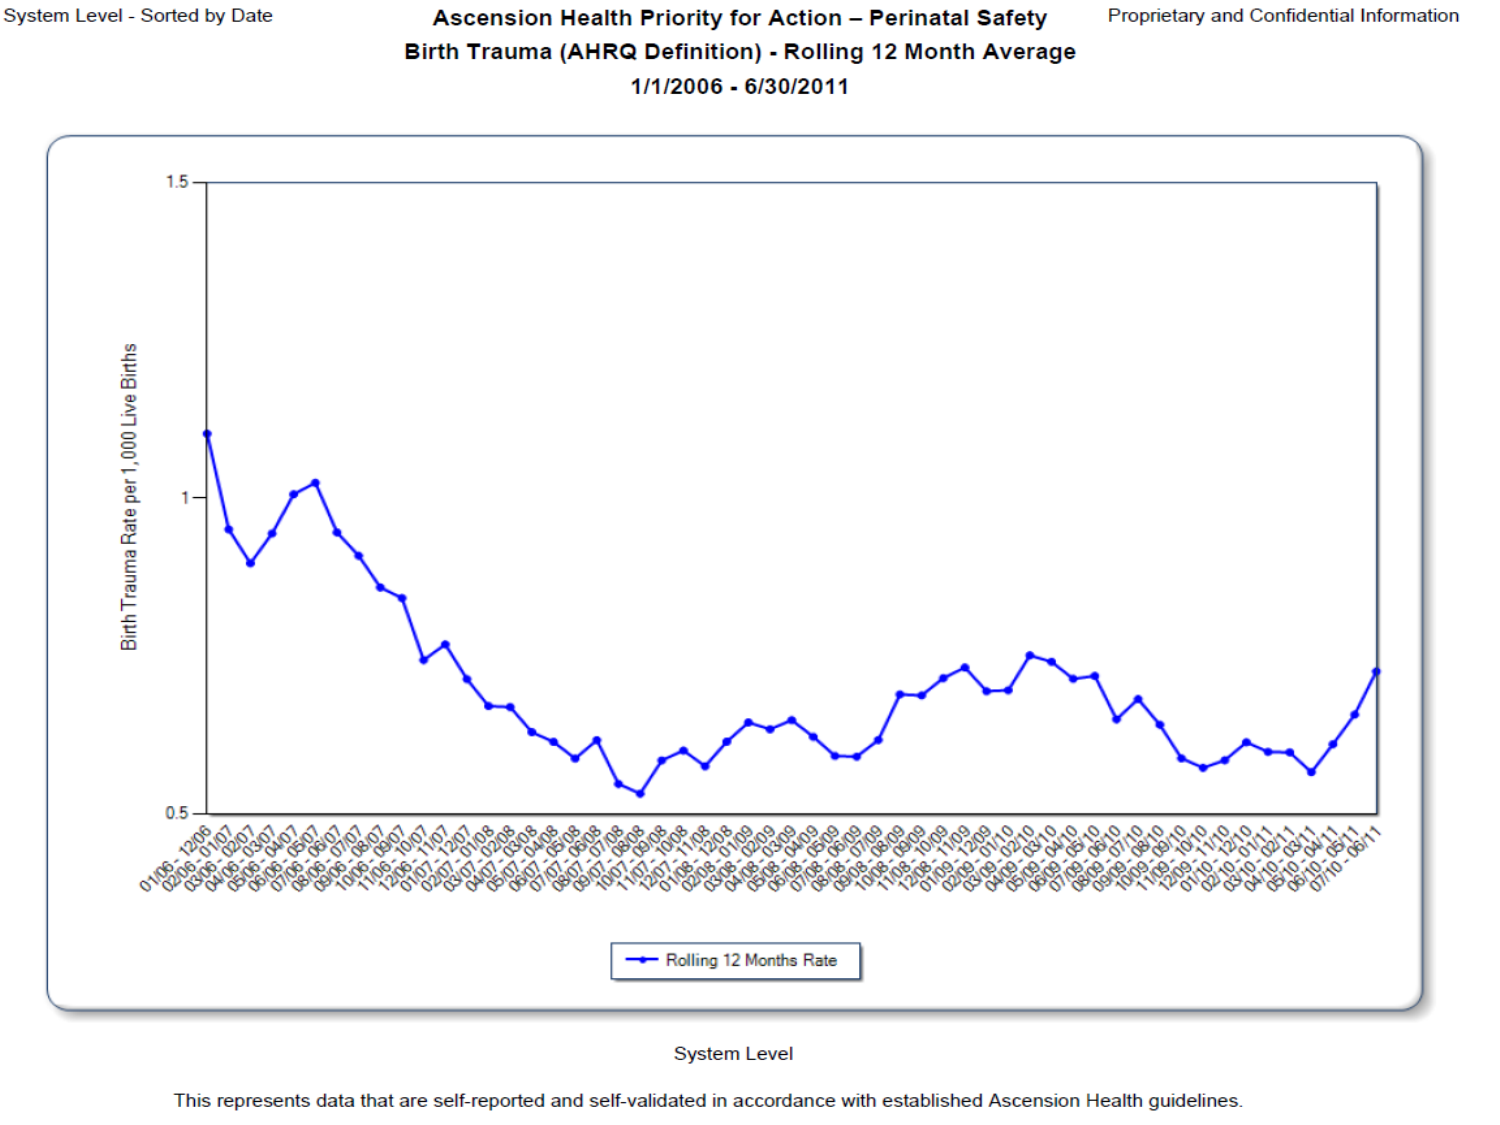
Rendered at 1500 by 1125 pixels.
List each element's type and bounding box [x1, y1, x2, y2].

list [0, 0, 1500, 1125]
